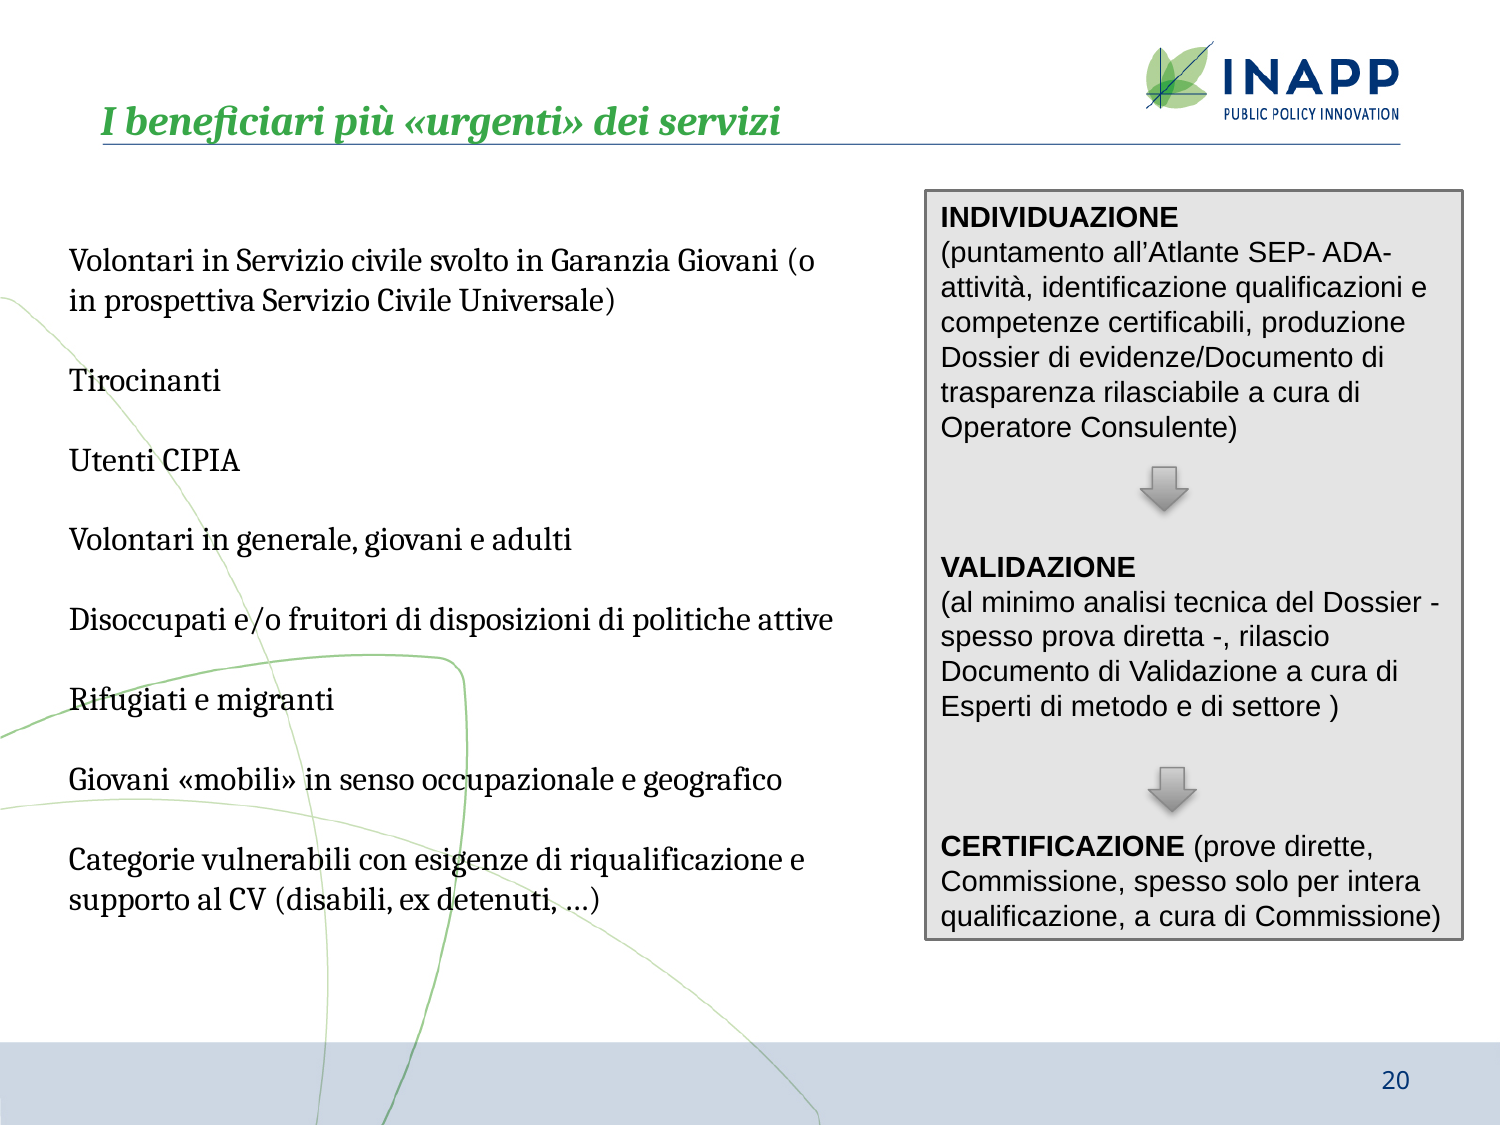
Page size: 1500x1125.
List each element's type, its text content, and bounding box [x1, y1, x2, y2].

text_box 20 [1074, 1057, 1425, 1118]
text_box INDIVIDUAZIONE (puntamento all’Atlante SEP- ADA-attività, identificazione qualificazioni e competenze certificabili, produzione Dossier di evidenze/Documento di trasparenza rilasciabile a cura di Operatore Consulente) VALIDAZIONE (al minimo analisi tecnica del Dossier - spesso prova diretta -, rilascio Documento di Validazione a cura di Esperti di metodo e di settore ) CERTIFICAZIONE (prove dirette, Commissione, spesso solo per intera qualificazione, a cura di Commissione) [925, 190, 1463, 940]
text_box Volontari in Servizio civile svolto in Garanzia Giovani (o in prospettiva Servizio Civile Universale) Tirocinanti Utenti CIPIA Volontari in generale, giovani e adulti Disoccupati e/o fruitori di disposizioni di politiche attive Rifugiati e migranti Giovani «mobili» in senso occupazionale e geografico Categorie vulnerabili con esigenze di riqualificazione e supporto al CV (disabili, ex detenuti, …) [54, 190, 858, 965]
text_box I beneficiari più «urgenti» dei servizi [86, 86, 867, 152]
text_box [1139, 466, 1189, 512]
text_box [1147, 766, 1197, 813]
picture [0, 0, 1500, 1125]
